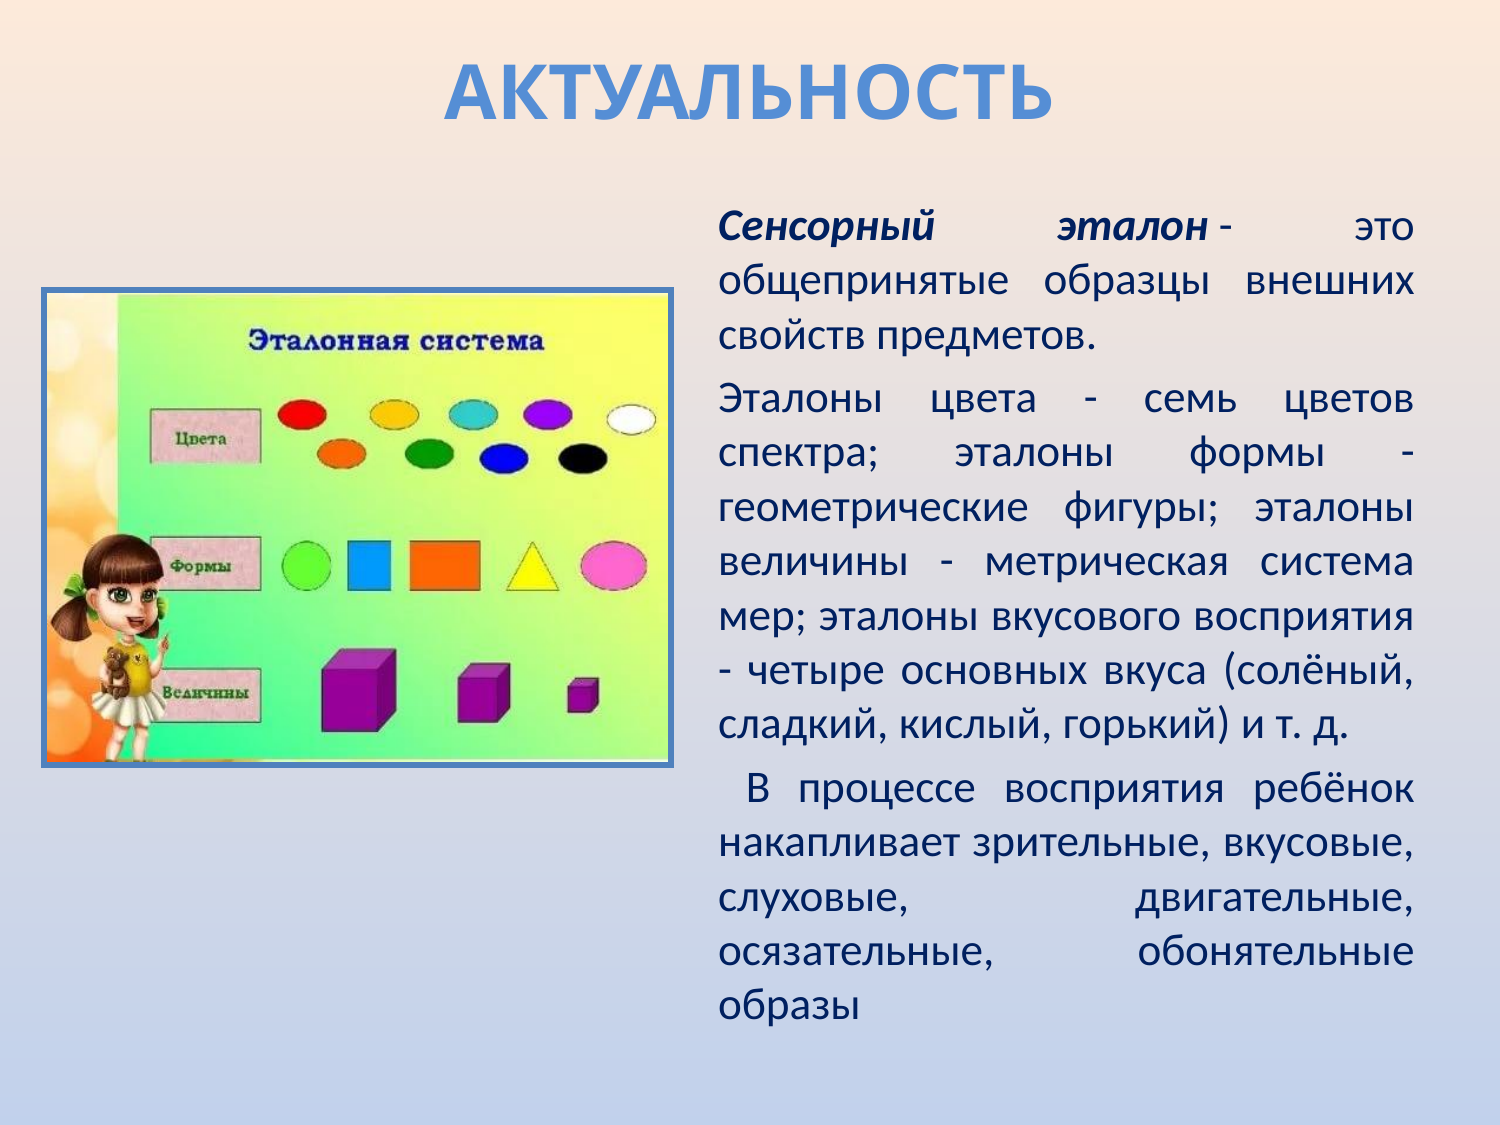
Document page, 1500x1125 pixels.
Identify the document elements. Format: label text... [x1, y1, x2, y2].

title АКТУАЛЬНОСТЬ [112, 35, 1388, 235]
subtitle Сенсорный эталон - это общепринятые образцы внешних свойств предметов. Эталоны цвета - семь цветов спектра; эталоны формы - геометрические фигуры; эталоны величины - метрическая система мер; эталоны вкусового восприятия - четыре основных вкуса (солёный, сладкий, кислый, горький) и т. д. В процессе восприятия ребёнок накапливает зрительные, вкусовые, слуховые, двигательные, осязательные, обонятельные образы [703, 187, 1430, 1067]
picture [46, 292, 669, 762]
